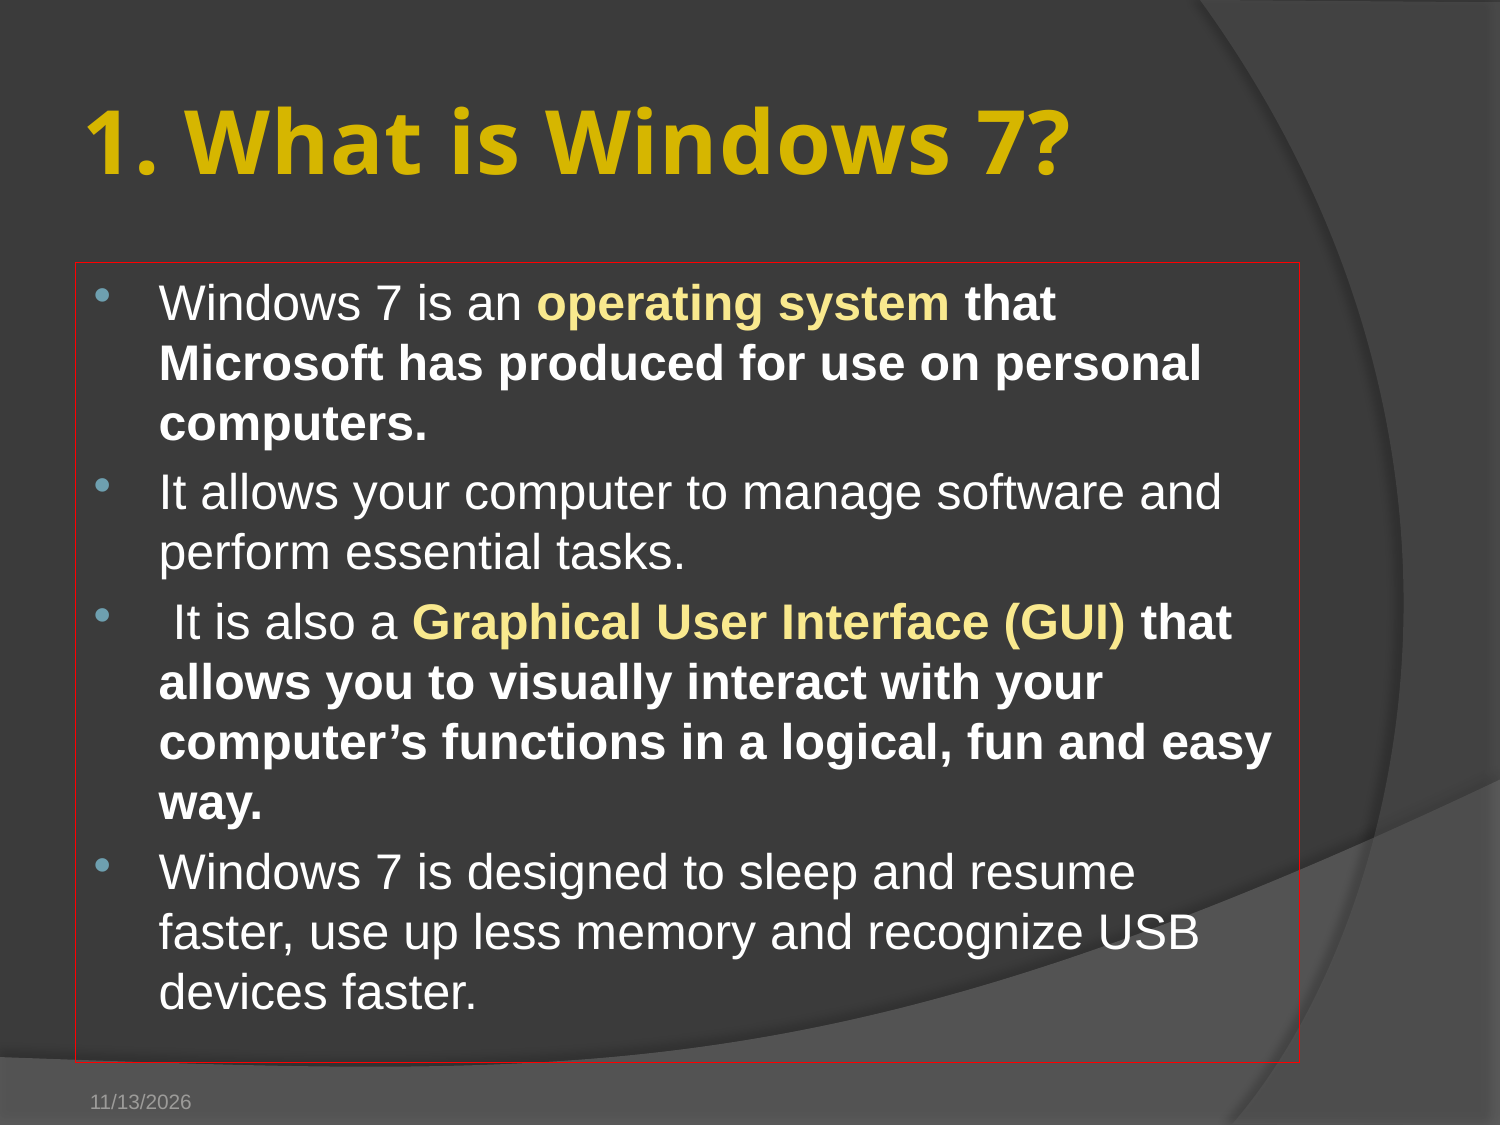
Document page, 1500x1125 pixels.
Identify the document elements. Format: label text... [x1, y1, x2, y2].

title 1. What is Windows 7? [75, 45, 1300, 233]
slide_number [75, 1053, 425, 1114]
list Windows 7 is an operating system that Microsoft has produced for use on personal computers. It allows your computer to manage software and perform essential tasks. It is also a Graphical User Interface (GUI) that allows you to visually interact with your computer’s functions in a logical, fun and easy way. Windows 7 is designed to sleep and resume faster, use up less memory and recognize USB devices faster. [75, 262, 1300, 1063]
